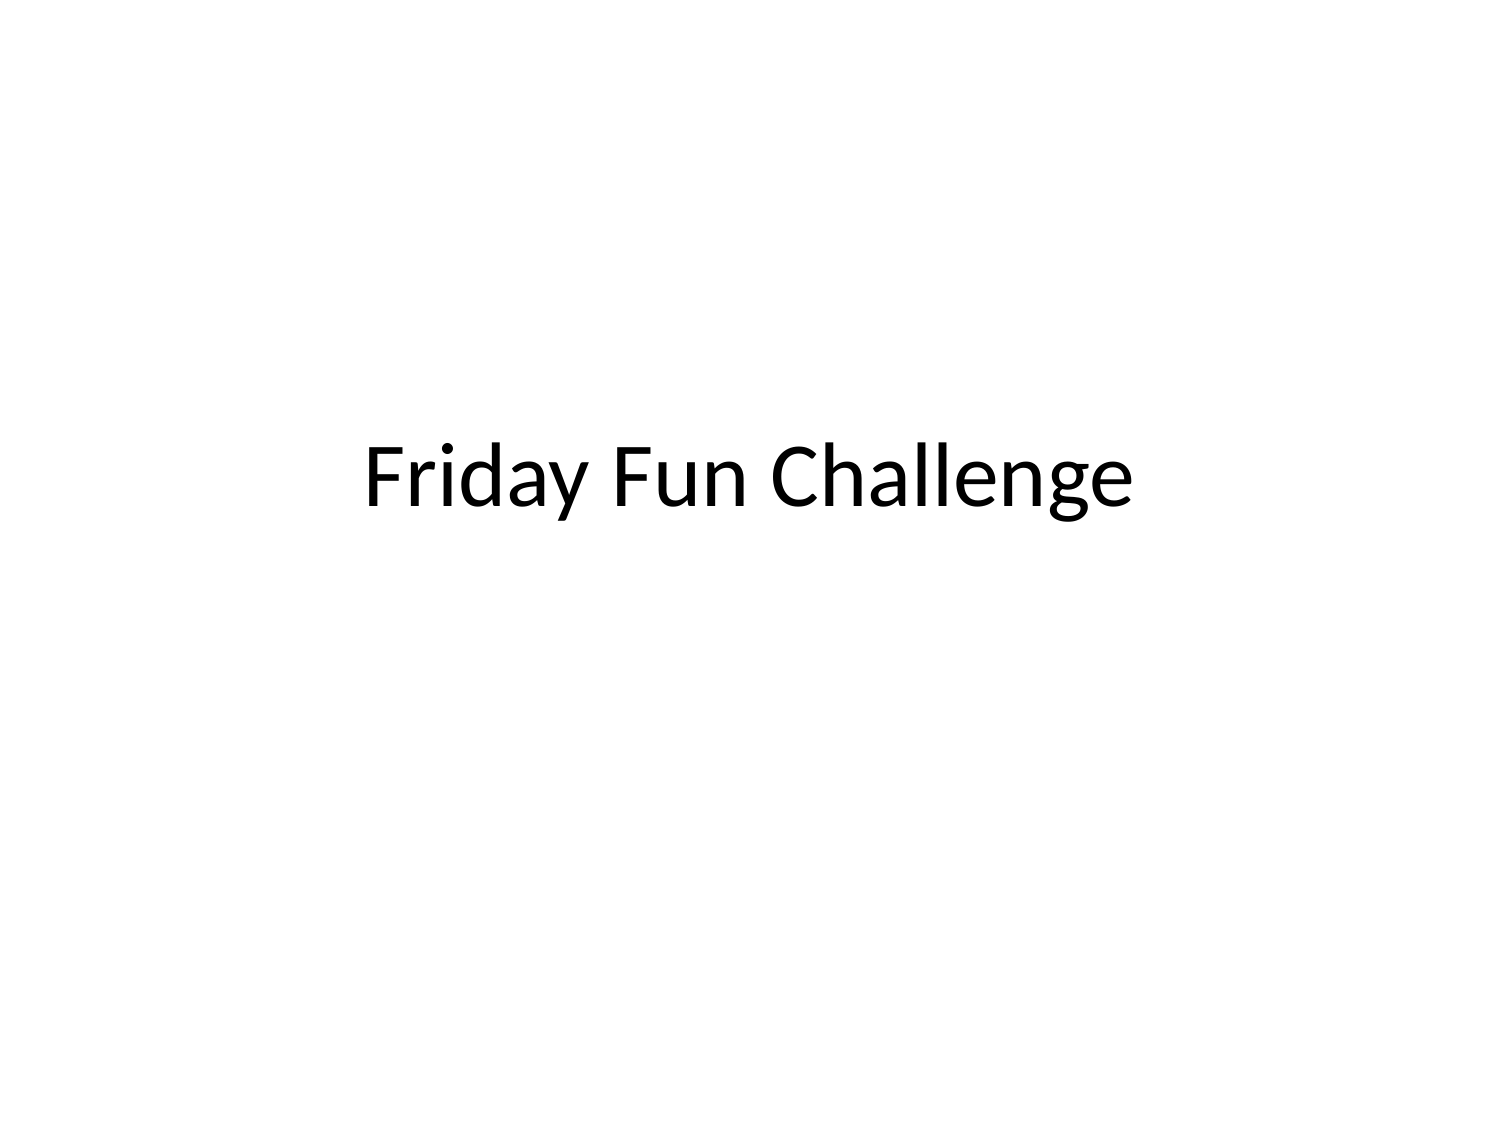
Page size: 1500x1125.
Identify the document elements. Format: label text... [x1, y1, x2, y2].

title Friday Fun Challenge [112, 349, 1388, 591]
